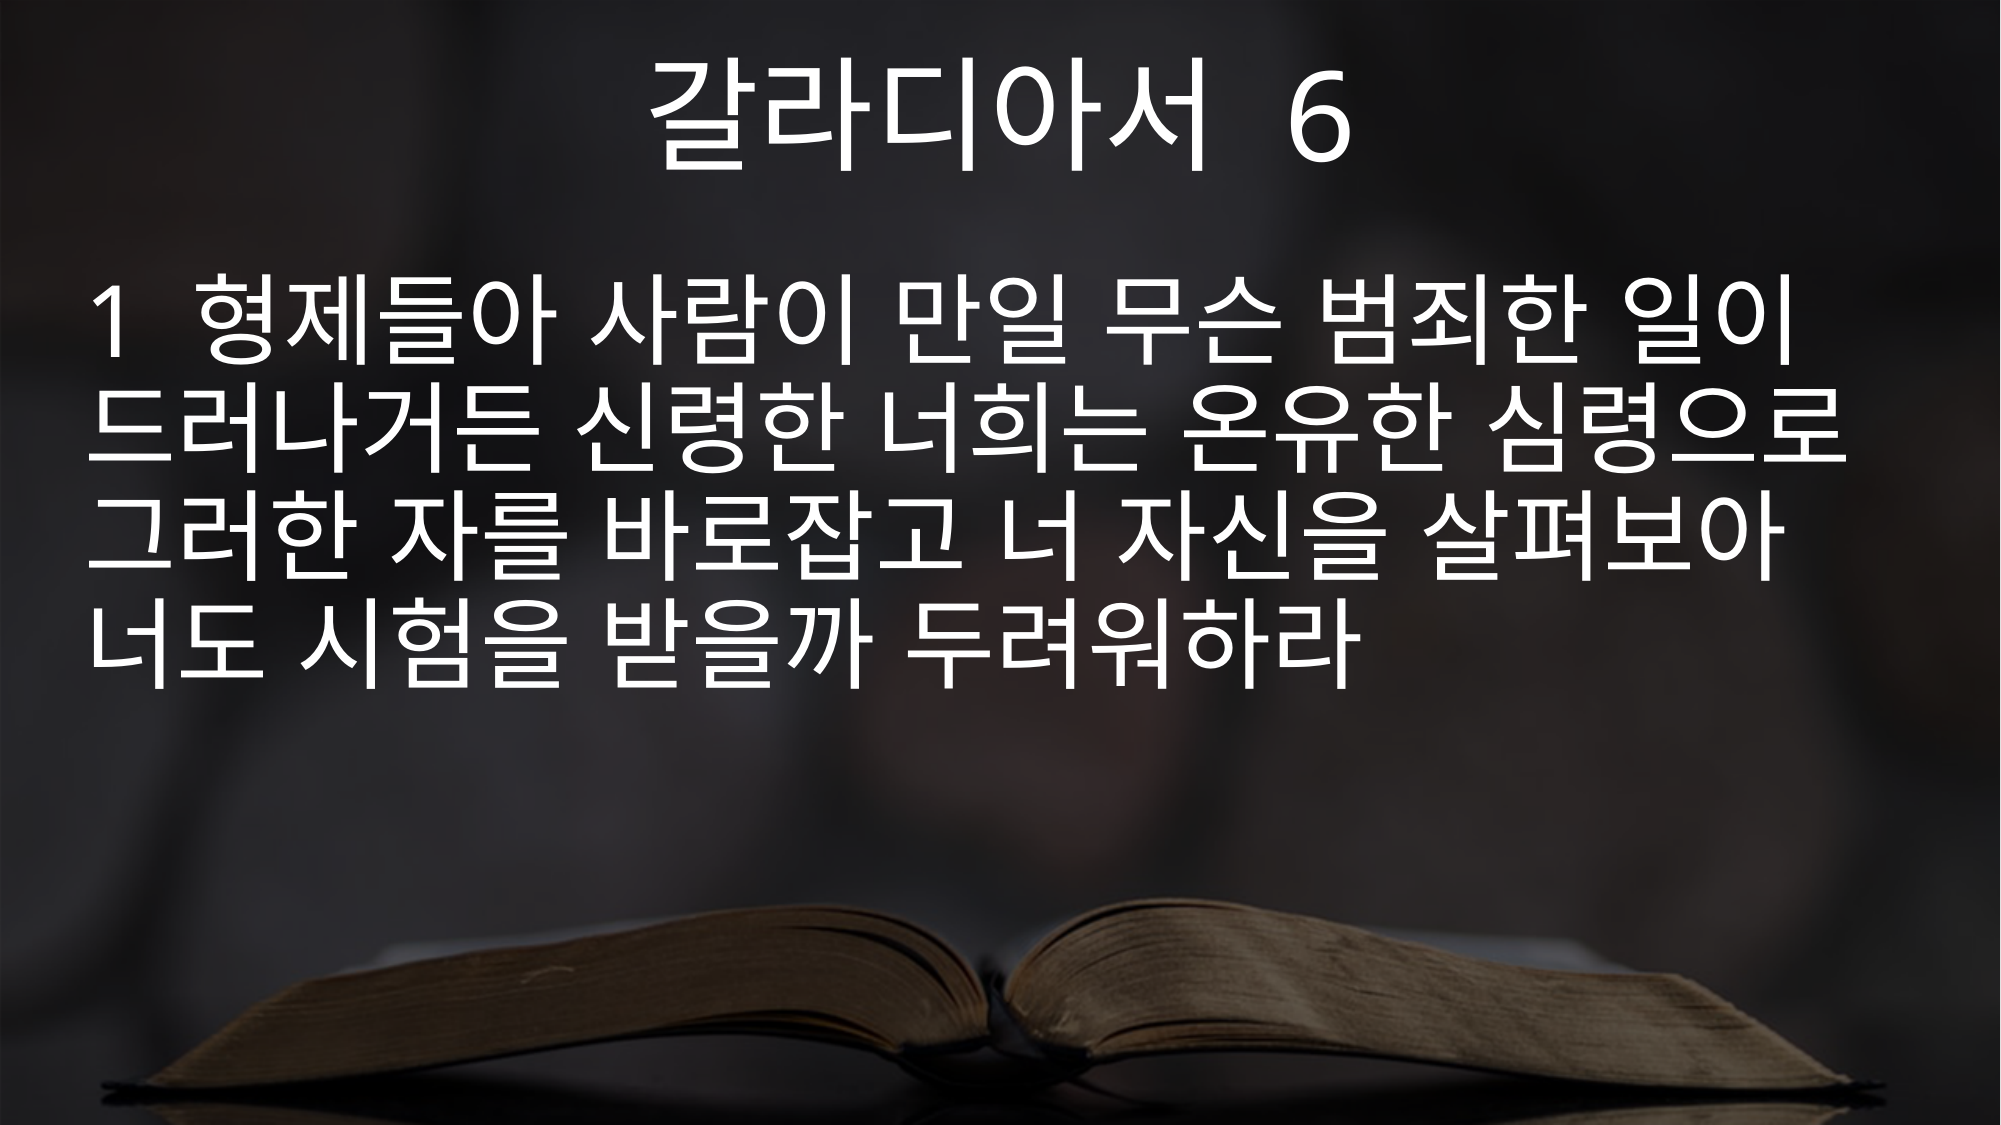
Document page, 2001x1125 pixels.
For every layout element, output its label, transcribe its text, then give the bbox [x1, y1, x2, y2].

list 1 형제들아 사람이 만일 무슨 범죄한 일이 드러나거든 신령한 너희는 온유한 심령으로 그러한 자를 바로잡고 너 자신을 살펴보아 너도 시험을 받을까 두려워하라 [69, 263, 1953, 423]
picture [0, 0, 2001, 1125]
footer 갈라디아서 6 [0, 32, 2000, 192]
